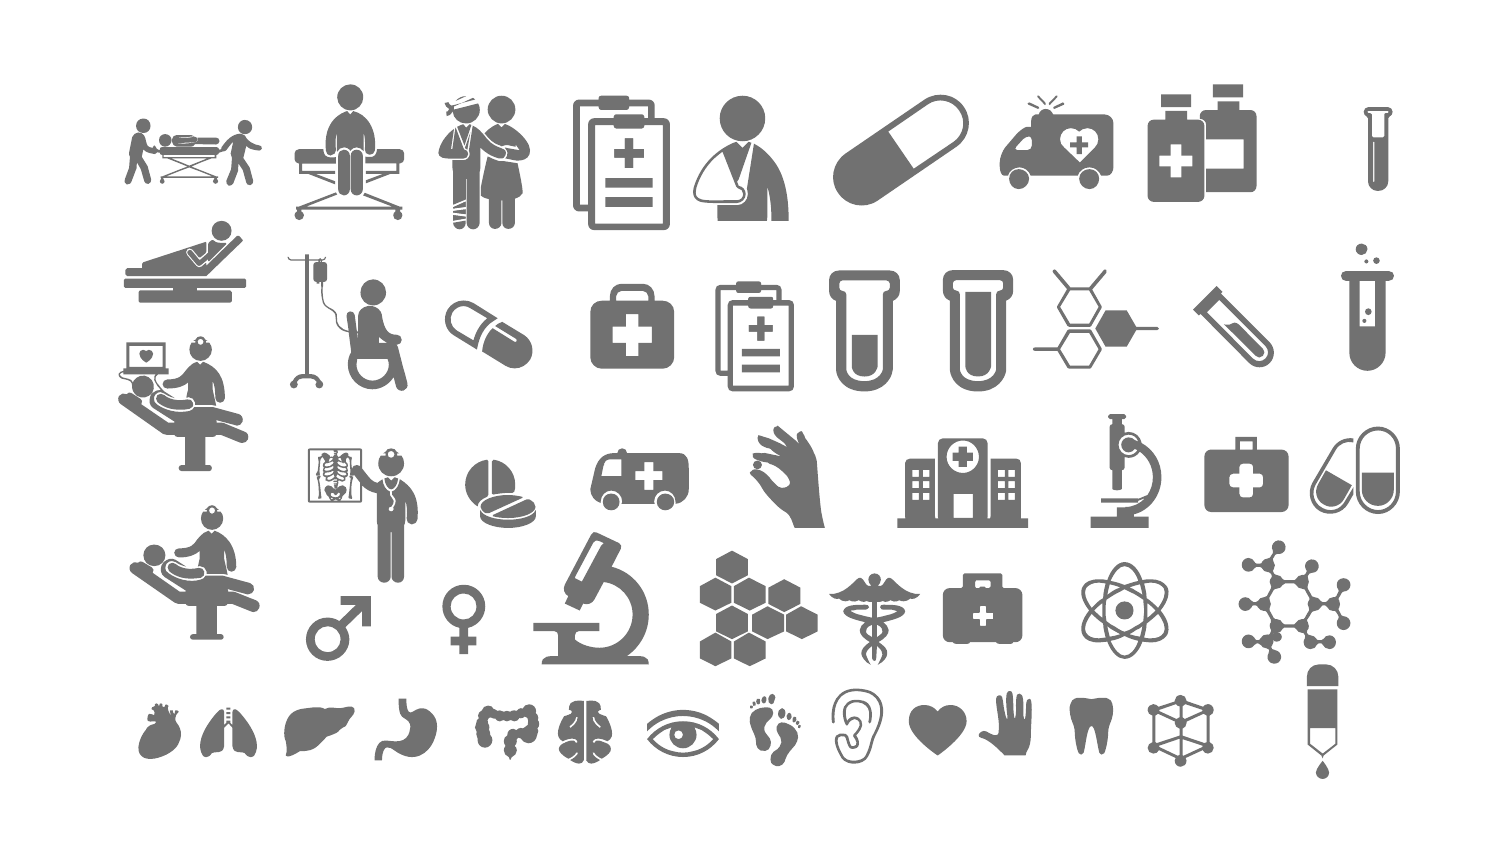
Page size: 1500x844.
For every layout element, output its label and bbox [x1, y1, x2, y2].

text_box [1090, 414, 1162, 528]
text_box [572, 95, 671, 231]
text_box [978, 691, 1032, 756]
text_box [1069, 697, 1114, 755]
text_box [749, 692, 801, 767]
text_box [123, 118, 263, 186]
text_box [138, 703, 182, 759]
text_box [647, 709, 719, 732]
text_box [1363, 107, 1393, 191]
text_box [942, 269, 1014, 392]
text_box [284, 706, 355, 757]
text_box [555, 700, 614, 764]
text_box [1204, 436, 1289, 513]
text_box [828, 270, 901, 392]
text_box [533, 532, 649, 665]
text_box [287, 254, 409, 392]
text_box [307, 448, 420, 583]
text_box [699, 550, 818, 667]
text_box [191, 704, 266, 760]
text_box [1306, 426, 1401, 517]
text_box [305, 596, 371, 661]
text_box [117, 335, 250, 472]
text_box [128, 504, 261, 641]
text_box [464, 459, 536, 529]
text_box [1340, 243, 1395, 372]
text_box [1306, 674, 1339, 780]
text_box [437, 95, 534, 230]
text_box [294, 84, 405, 221]
text_box [942, 573, 1023, 644]
text_box [908, 705, 967, 756]
text_box [590, 283, 675, 369]
text_box [442, 584, 486, 655]
text_box [749, 425, 826, 529]
text_box [1032, 268, 1160, 369]
text_box [831, 688, 884, 764]
text_box [442, 300, 536, 369]
text_box [647, 721, 719, 758]
text_box [474, 704, 540, 760]
text_box [999, 95, 1114, 190]
text_box [123, 220, 247, 303]
text_box [1238, 539, 1351, 665]
text_box [833, 94, 969, 206]
text_box [1081, 562, 1169, 659]
text_box [1147, 84, 1257, 202]
text_box [1147, 694, 1214, 767]
text_box [829, 573, 921, 665]
text_box [374, 698, 438, 761]
text_box [715, 281, 795, 392]
text_box [692, 95, 789, 222]
text_box [590, 448, 689, 511]
text_box [897, 438, 1029, 528]
text_box [1192, 285, 1276, 369]
